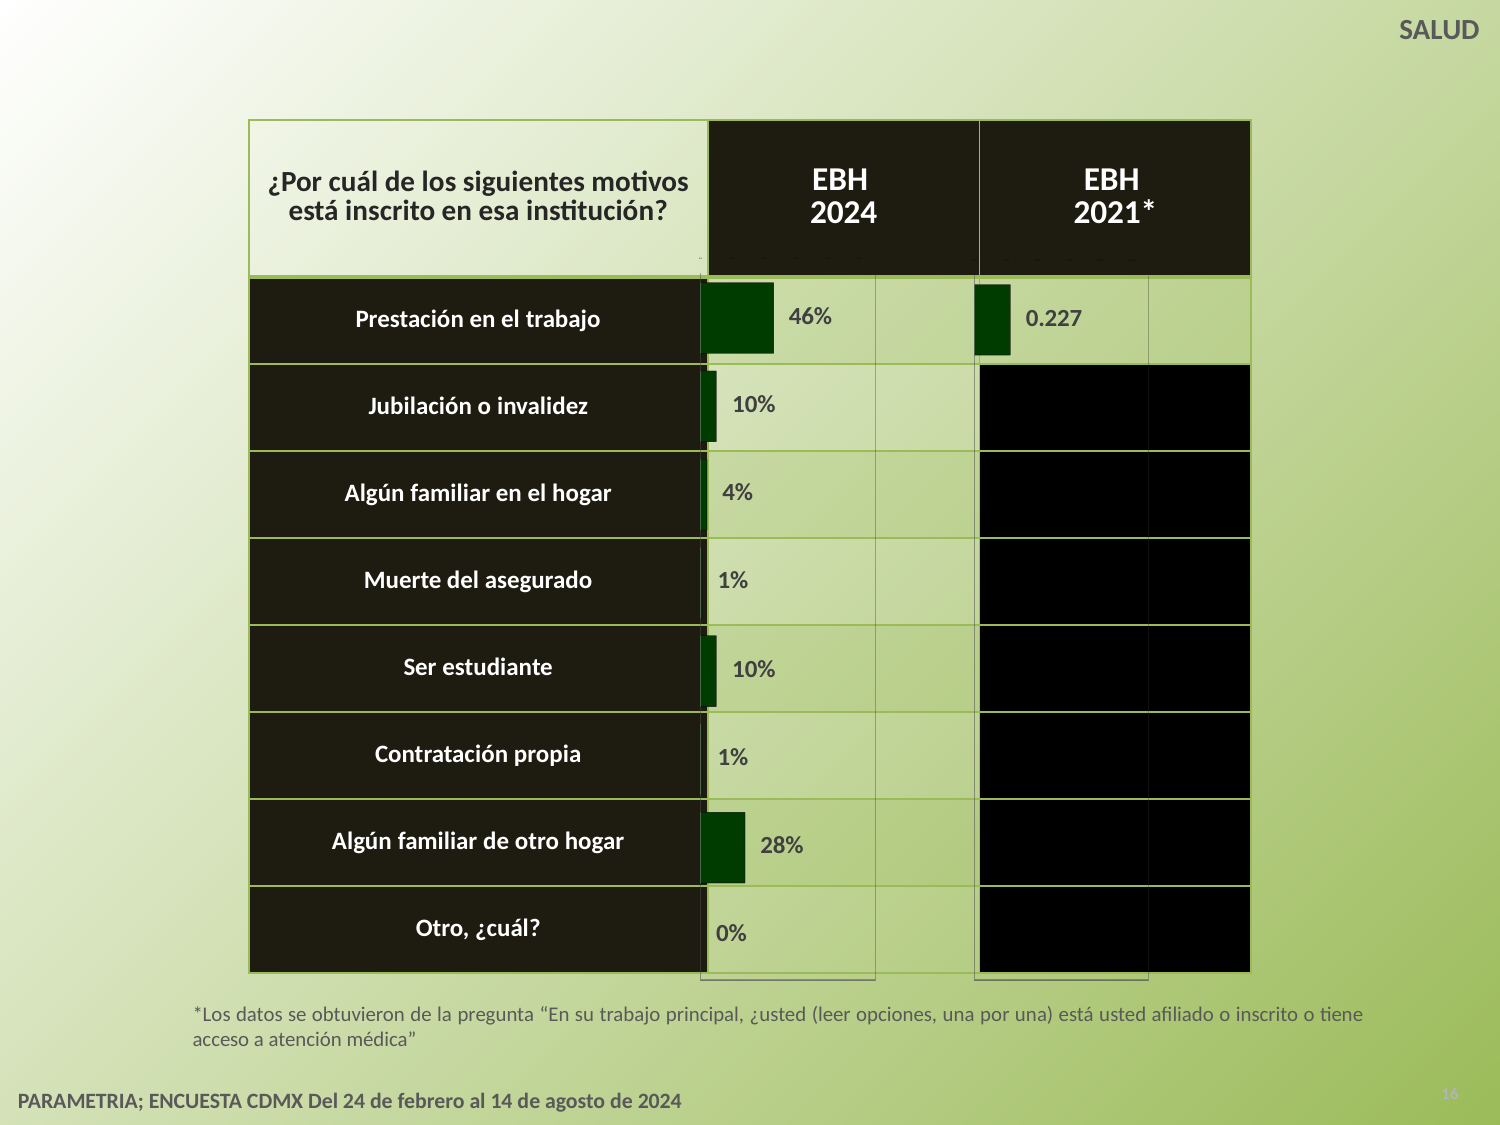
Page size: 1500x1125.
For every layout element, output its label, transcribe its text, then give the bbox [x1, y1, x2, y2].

table_cell Contratación propia [250, 713, 691, 798]
table_header EBH 2021* [980, 121, 1250, 260]
table_cell Algún familiar de otro hogar [250, 800, 691, 885]
table_cell Algún familiar en el hogar [250, 452, 691, 537]
table_header ¿Por cuál de los siguientes motivos está inscrito en esa institución? [250, 121, 707, 275]
table_cell Muerte del asegurado [250, 539, 691, 624]
table_cell Prestación en el trabajo [250, 279, 691, 363]
table_cell Otro, ¿cuál? [250, 887, 691, 972]
slide_number 16 [1413, 1072, 1487, 1114]
text_box PARAMETRIA; ENCUESTA CDMX Del 24 de febrero al 14 de agosto de 2024 [3, 1079, 1415, 1121]
chart [691, 257, 1285, 985]
table_cell Ser estudiante [250, 626, 691, 711]
text_box *Los datos se obtuvieron de la pregunta “En su trabajo principal, ¿usted (leer opciones, una por una) está usted afiliado o inscrito o tiene acceso a atención médica” [177, 993, 1379, 1058]
table_header EBH 2024 [709, 121, 979, 257]
table_cell Jubilación o invalidez [250, 365, 691, 450]
list SALUD [472, 0, 1495, 60]
